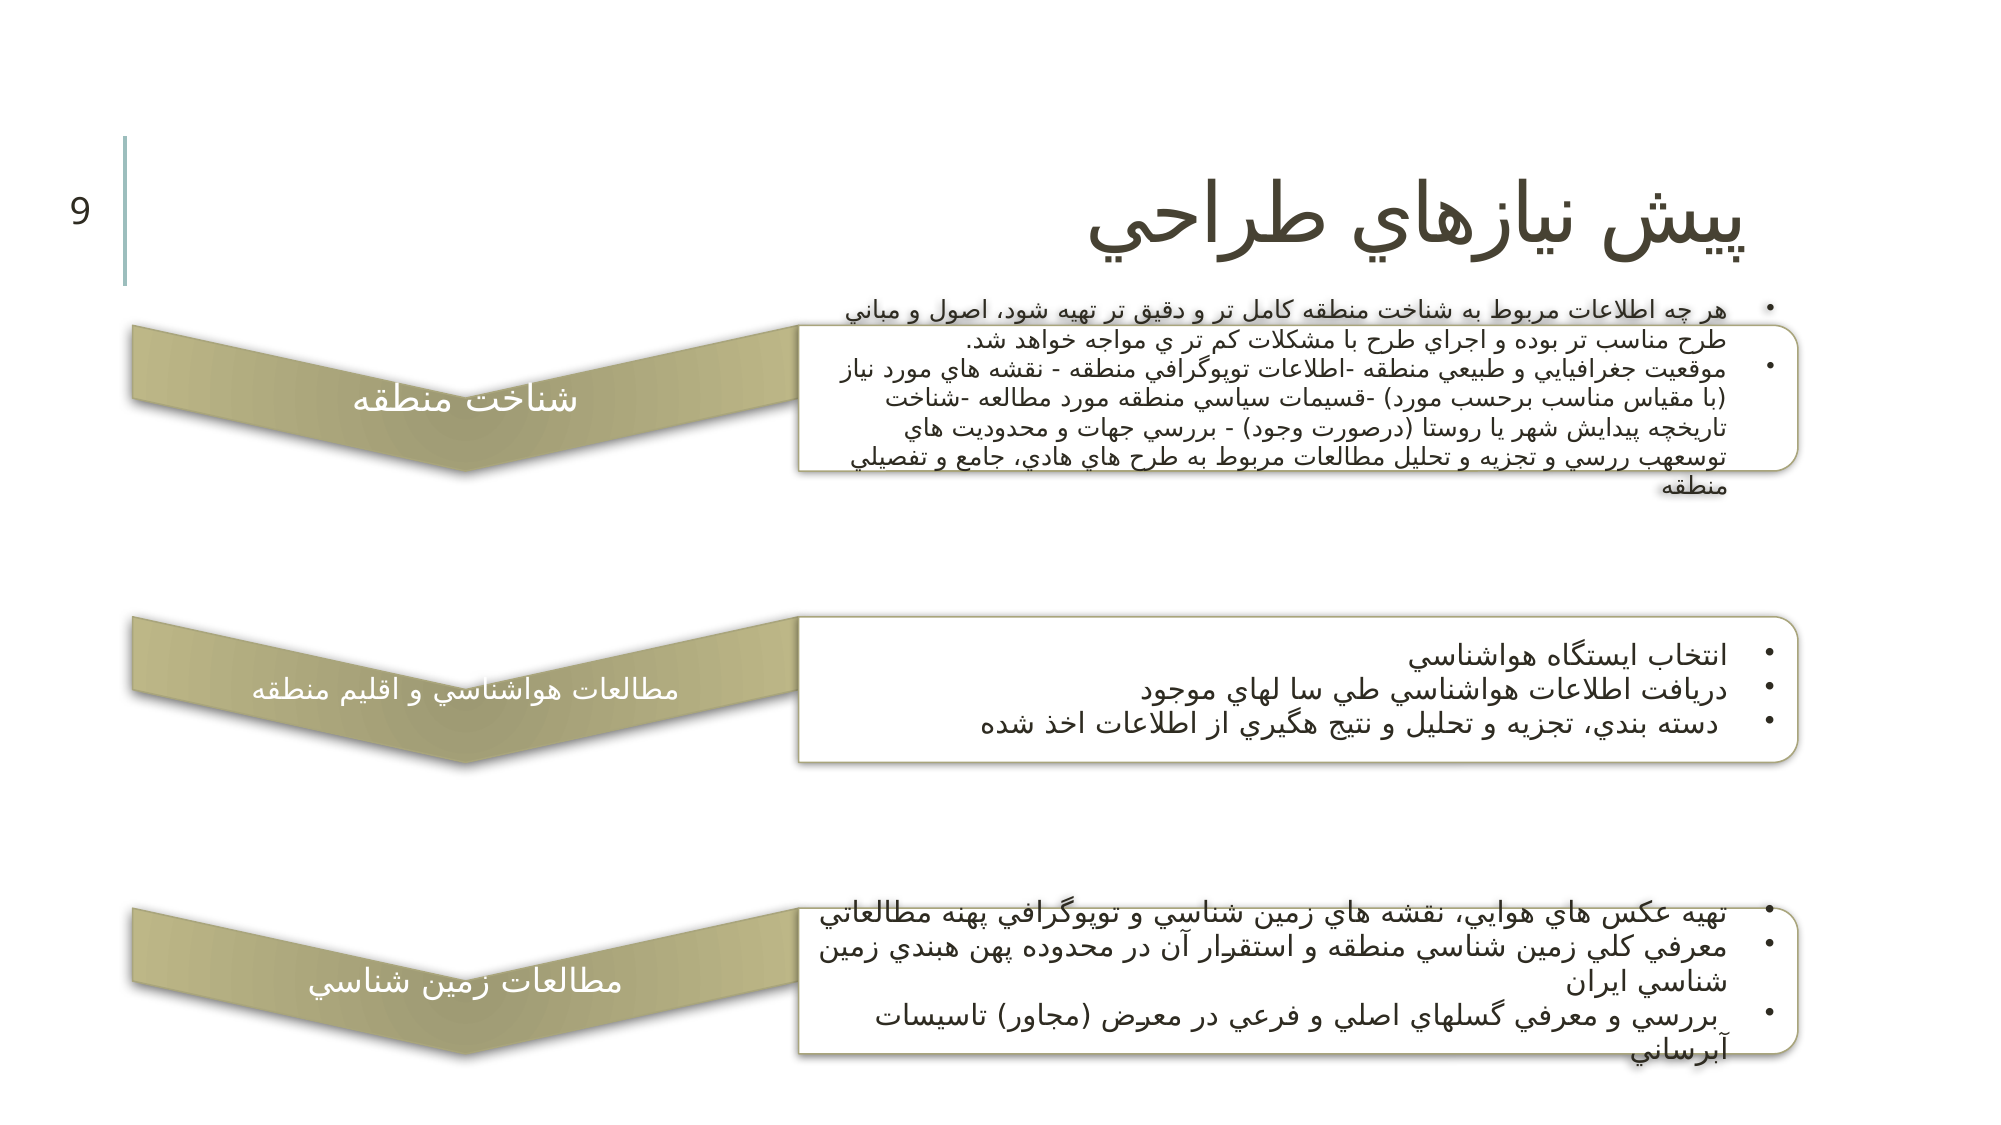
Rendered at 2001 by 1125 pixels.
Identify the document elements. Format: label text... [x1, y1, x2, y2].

title پيش نيازهاي طراحي [168, 96, 1763, 322]
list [132, 325, 1799, 1055]
text_box 9 [54, 180, 125, 240]
